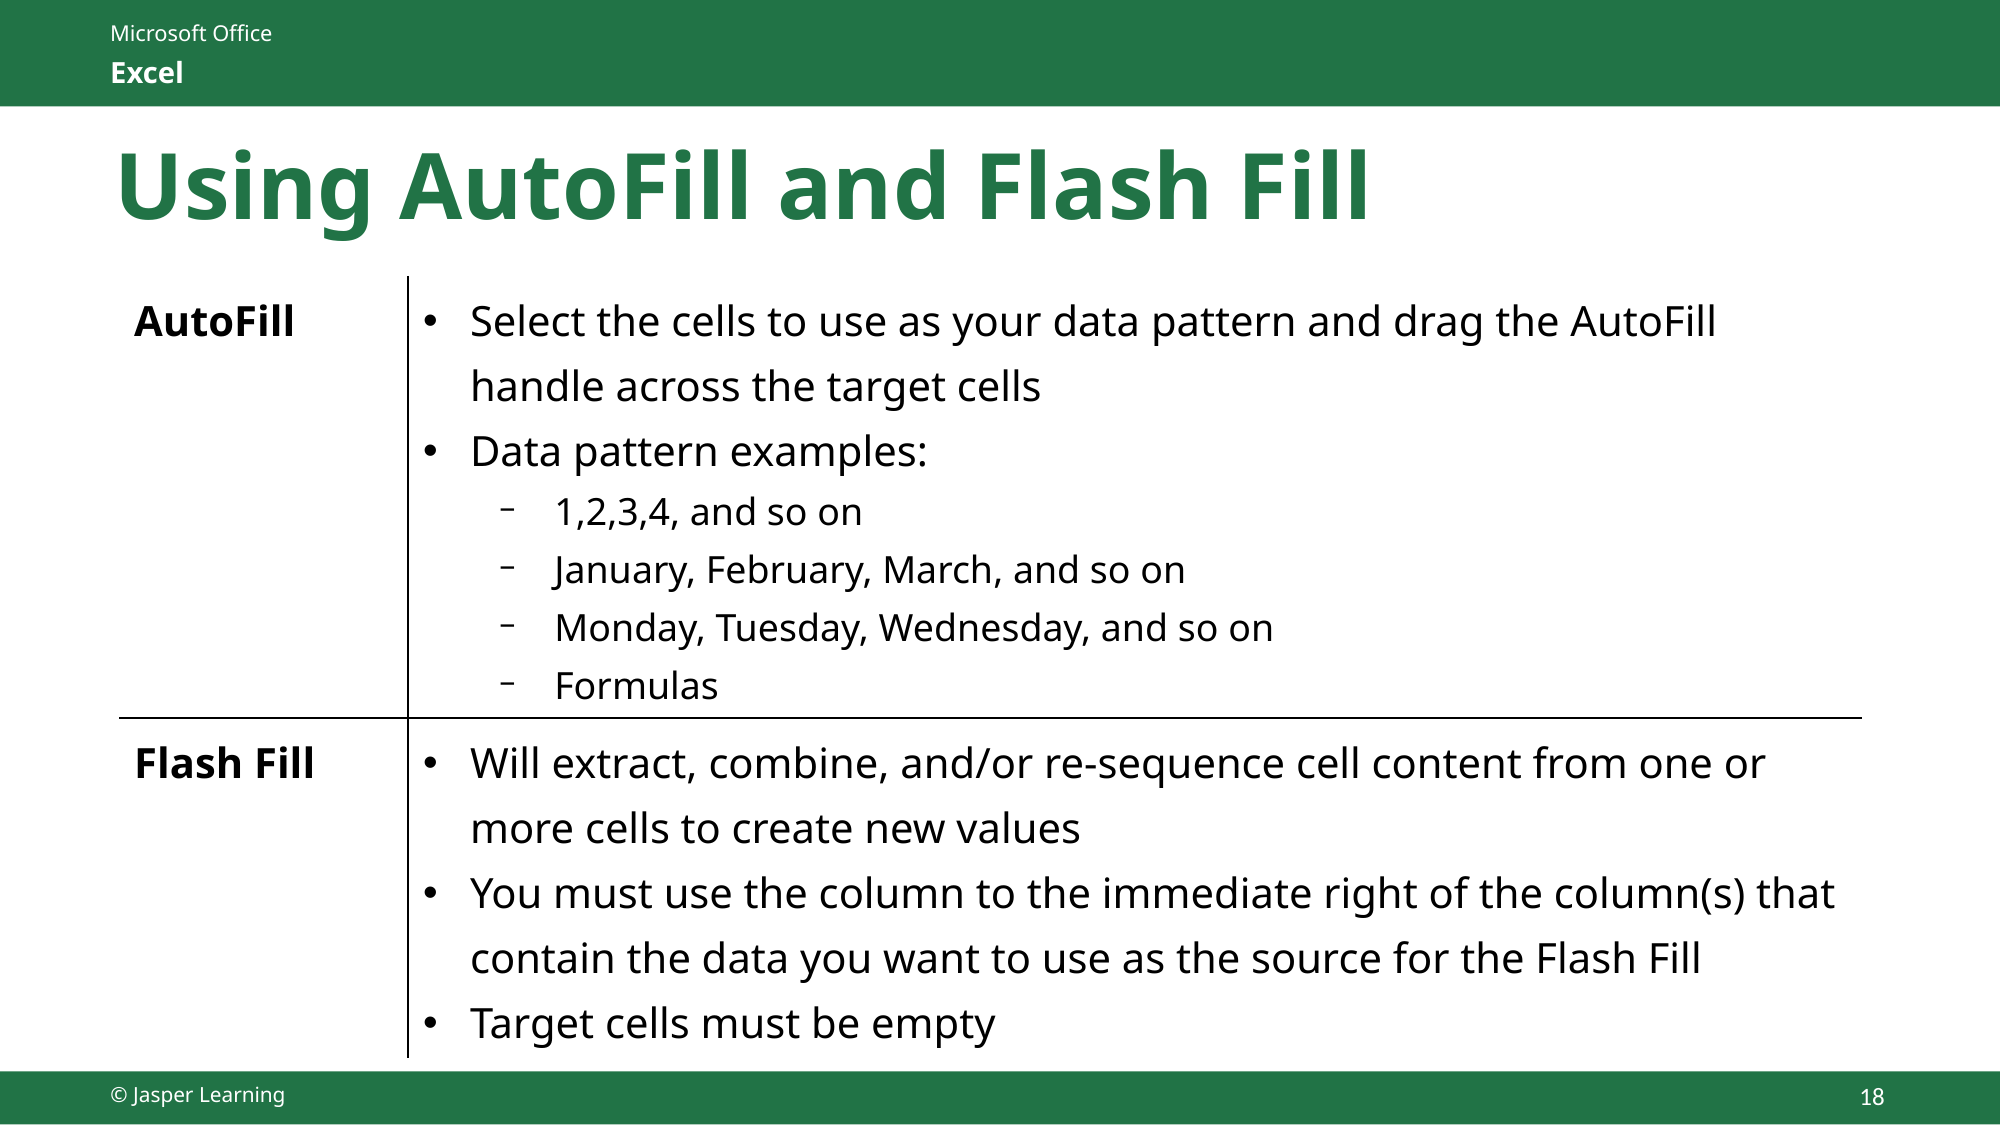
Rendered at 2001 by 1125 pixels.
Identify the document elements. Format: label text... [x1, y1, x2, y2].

table_header Select the cells to use as your data pattern and drag the AutoFill handle across the target cells Data pattern examples: 1,2,3,4, and so on January, February, March, and so on Monday, Tuesday, Wednesday, and so on Formulas [409, 276, 1862, 717]
table_header AutoFill [119, 276, 407, 717]
title Using AutoFill and Flash Fill [99, 118, 1866, 248]
table_cell Will extract, combine, and/or re-sequence cell content from one or more cells to create new values You must use the column to the immediate right of the column(s) that contain the data you want to use as the source for the Flash Fill Target cells must be empty [409, 719, 1862, 1058]
slide_number 18 [1433, 1065, 1900, 1125]
footer © Jasper Learning [95, 1065, 729, 1125]
table_cell Flash Fill [119, 719, 407, 1058]
